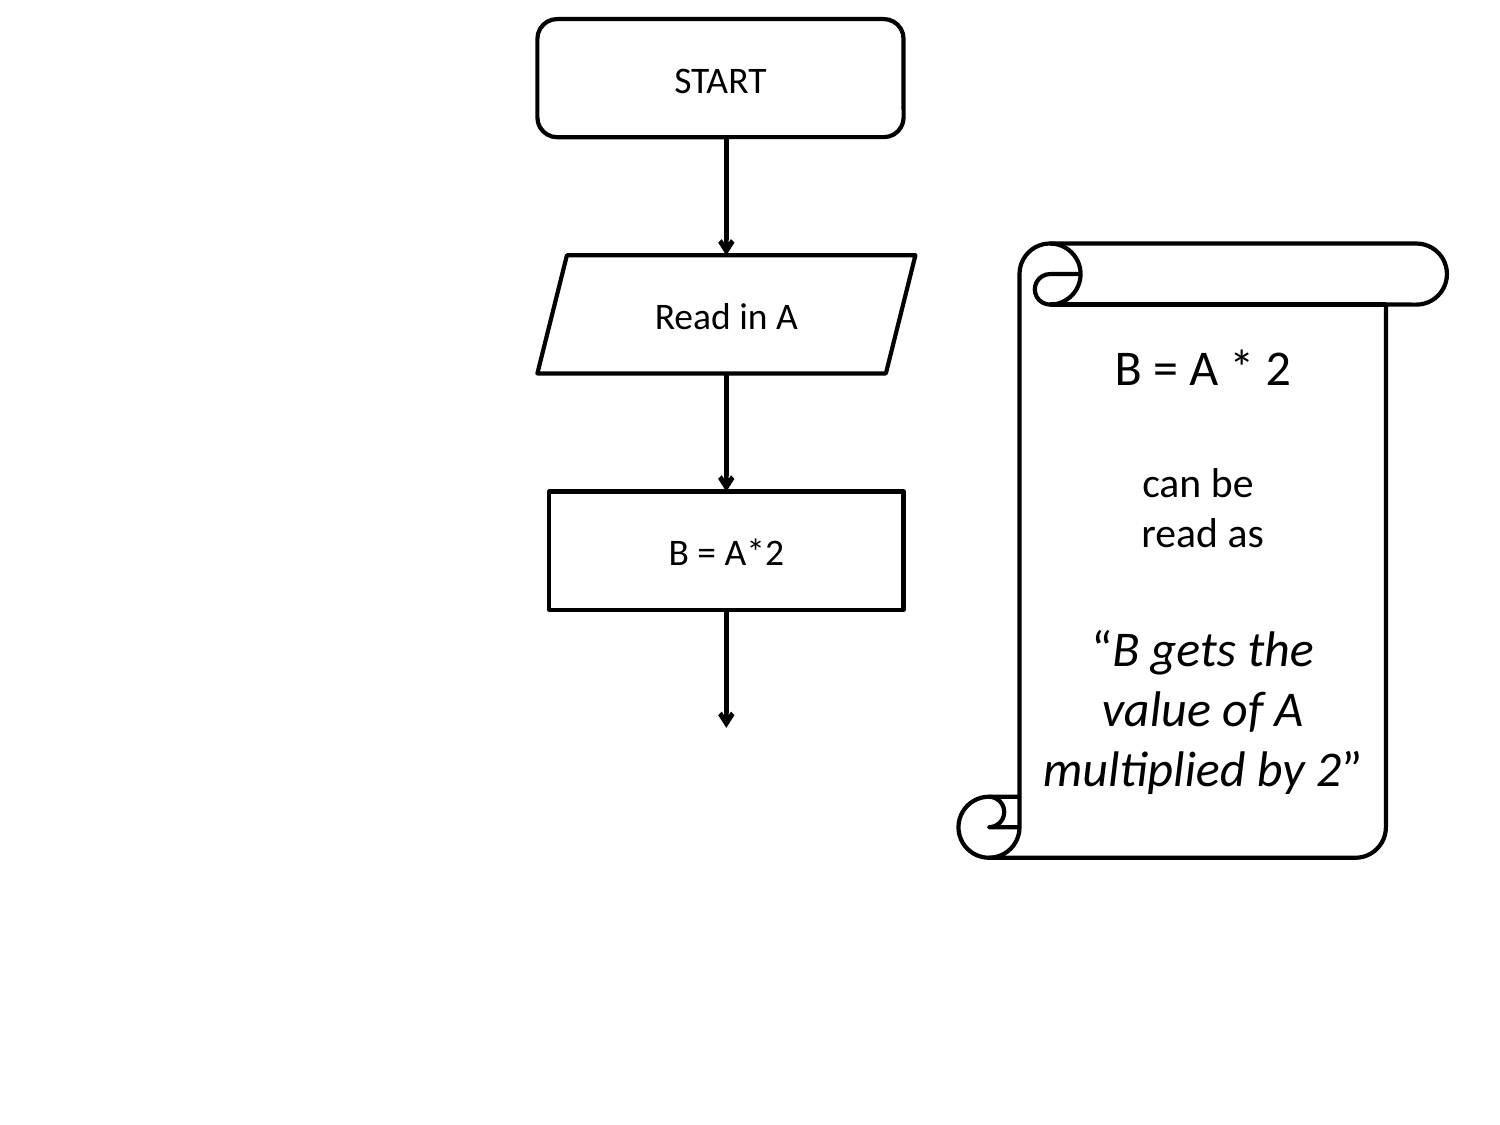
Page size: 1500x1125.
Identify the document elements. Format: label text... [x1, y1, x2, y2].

text_box Read in A [535, 253, 918, 376]
text_box B = A*2 [547, 489, 906, 612]
text_box START [535, 16, 906, 140]
text_box B = A * 2 can be read as “B gets the value of A multiplied by 2” [956, 241, 1450, 860]
